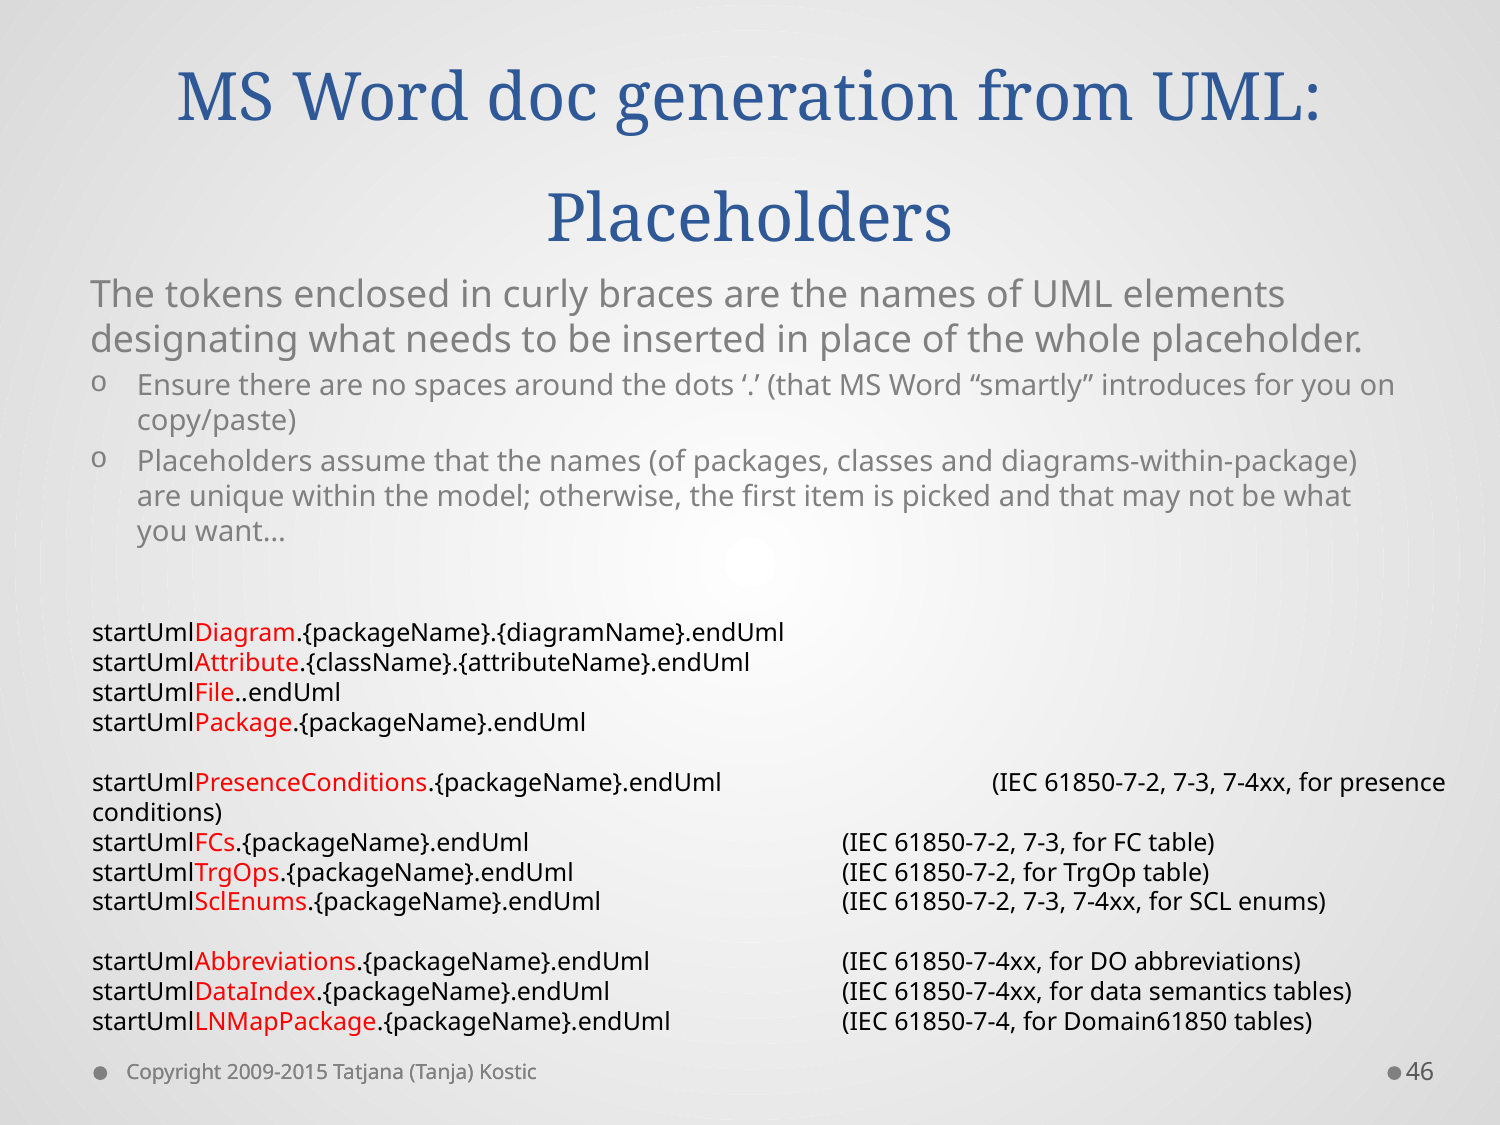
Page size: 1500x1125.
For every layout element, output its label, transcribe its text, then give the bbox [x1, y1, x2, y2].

list The tokens enclosed in curly braces are the names of UML elements designating what needs to be inserted in place of the whole placeholder. Ensure there are no spaces around the dots ‘.’ (that MS Word “smartly” introduces for you on copy/paste) Placeholders assume that the names (of packages, classes and diagrams-within-package) are unique within the model; otherwise, the first item is picked and that may not be what you want… [75, 262, 1425, 622]
title MS Word doc generation from UML: Placeholders [75, 0, 1425, 262]
text_box startUmlDiagram.{packageName}.{diagramName}.endUml startUmlAttribute.{className}.{attributeName}.endUml startUmlFile..endUml startUmlPackage.{packageName}.endUml startUmlPresenceConditions.{packageName}.endUml (IEC 61850-7-2, 7-3, 7-4xx, for presence conditions) startUmlFCs.{packageName}.endUml (IEC 61850-7-2, 7-3, for FC table) startUmlTrgOps.{packageName}.endUml (IEC 61850-7-2, for TrgOp table) startUmlSclEnums.{packageName}.endUml (IEC 61850-7-2, 7-3, 7-4xx, for SCL enums) startUmlAbbreviations.{packageName}.endUml (IEC 61850-7-4xx, for DO abbreviations) startUmlDataIndex.{packageName}.endUml (IEC 61850-7-4xx, for data semantics tables) startUmlLNMapPackage.{packageName}.endUml (IEC 61850-7-4, for Domain61850 tables) [77, 608, 1471, 1044]
slide_number 46 [1401, 1042, 1494, 1103]
